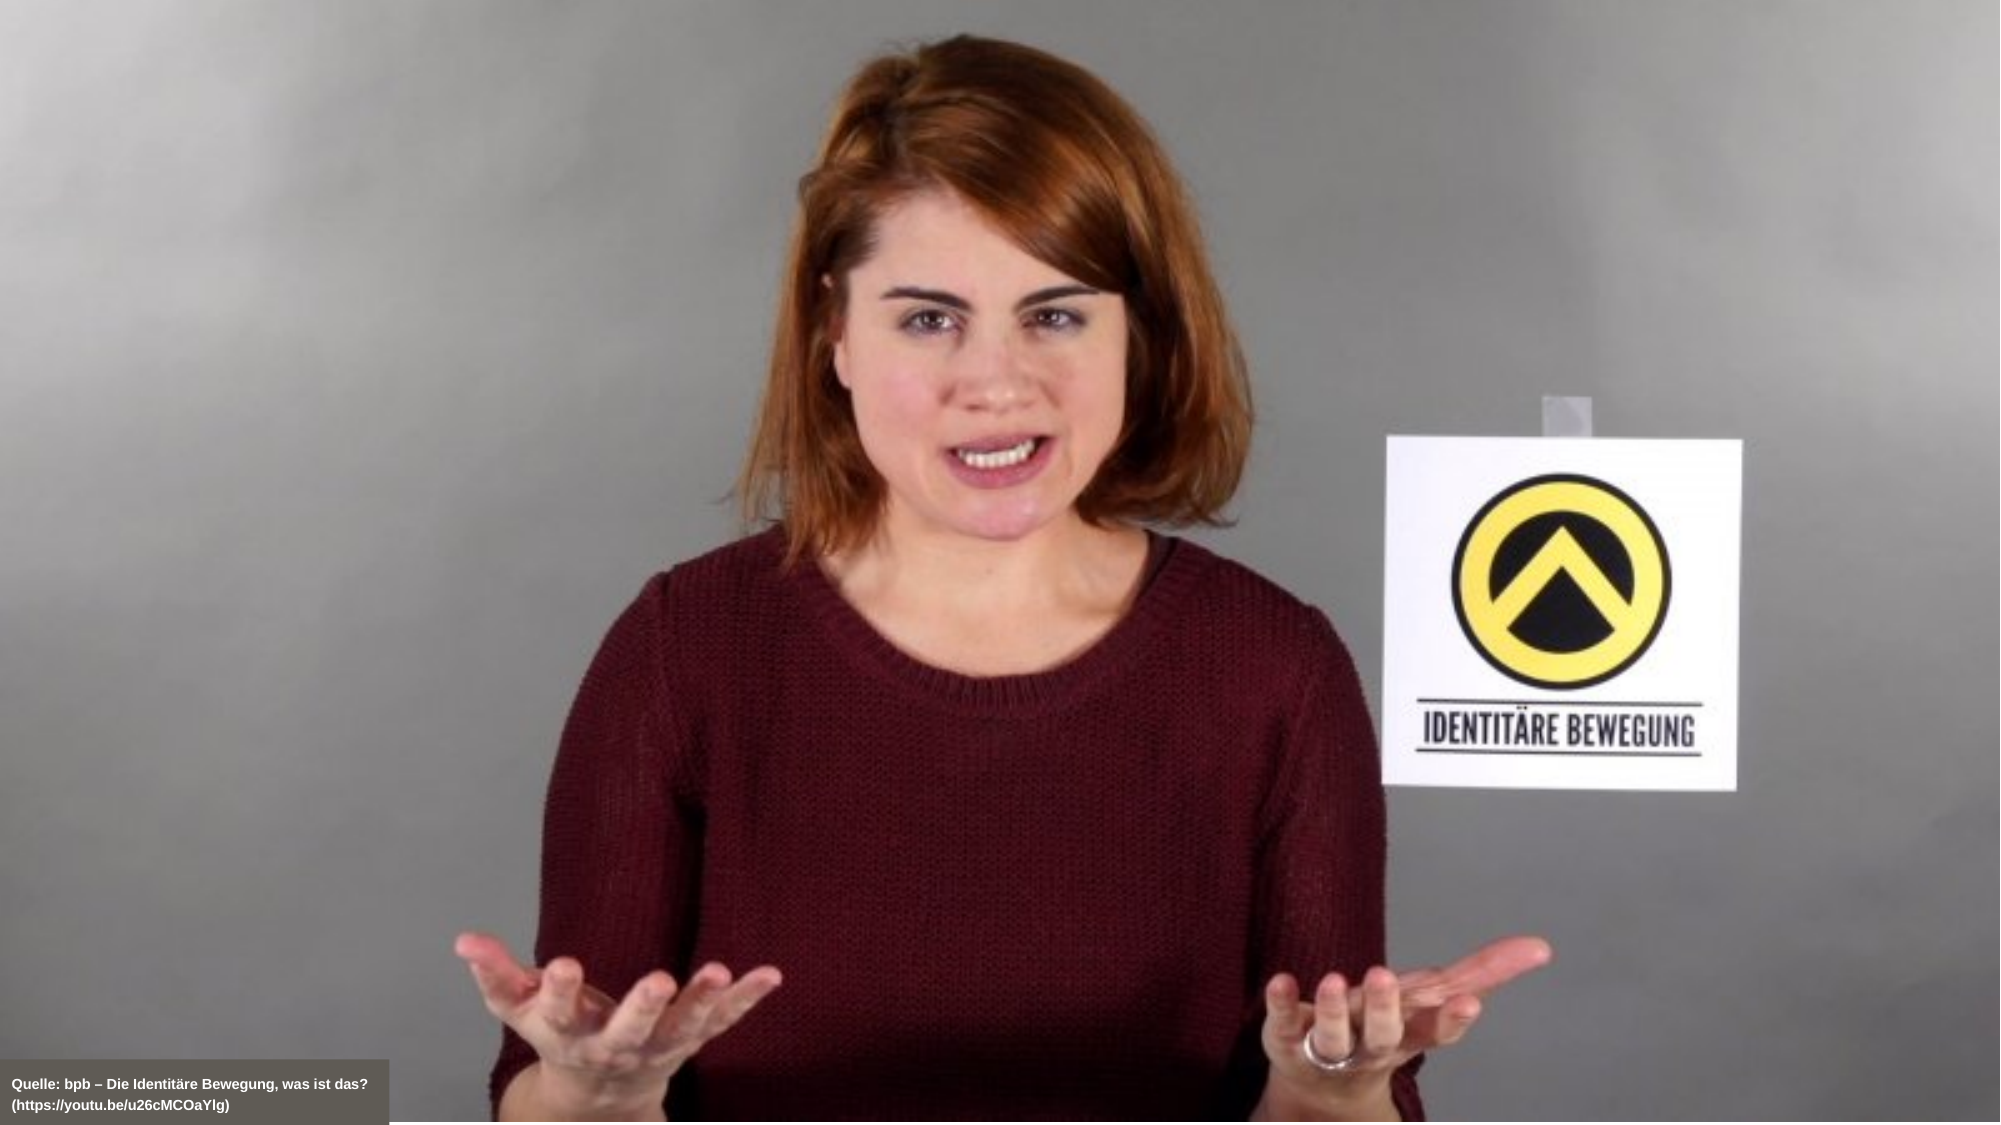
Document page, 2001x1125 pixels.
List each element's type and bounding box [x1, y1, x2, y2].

text_box [0, 0, 2000, 1123]
